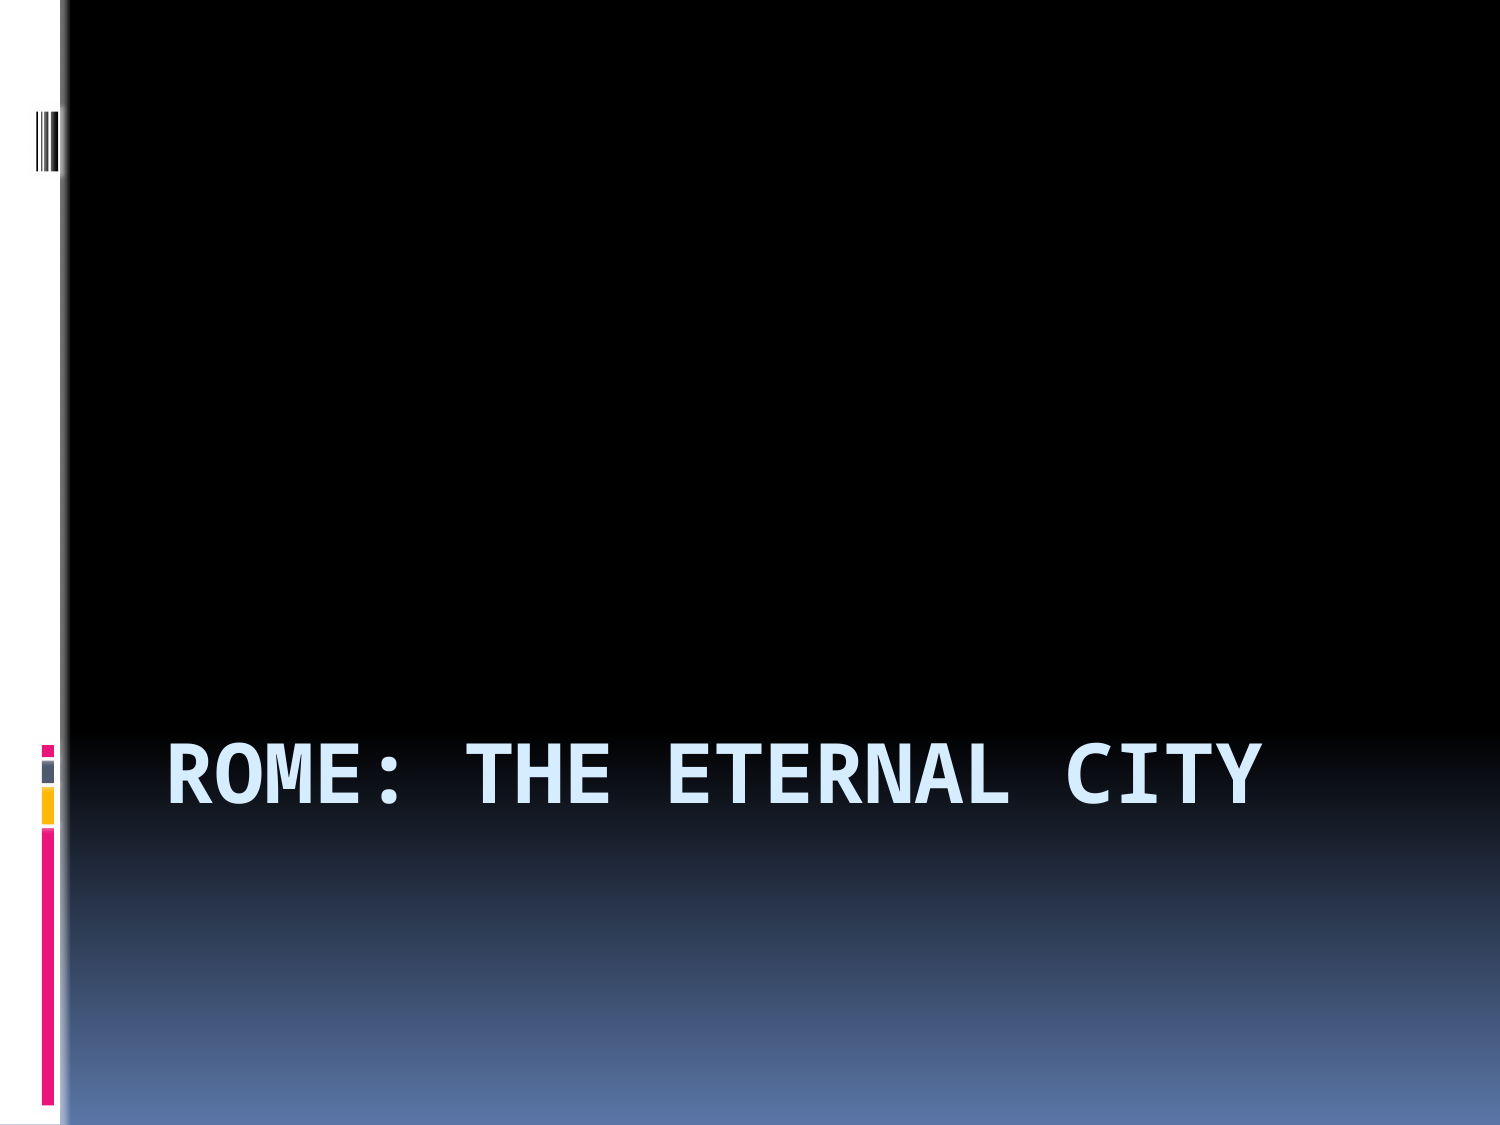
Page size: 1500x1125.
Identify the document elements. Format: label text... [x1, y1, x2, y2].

title Rome: The Eternal City [150, 712, 1425, 1037]
